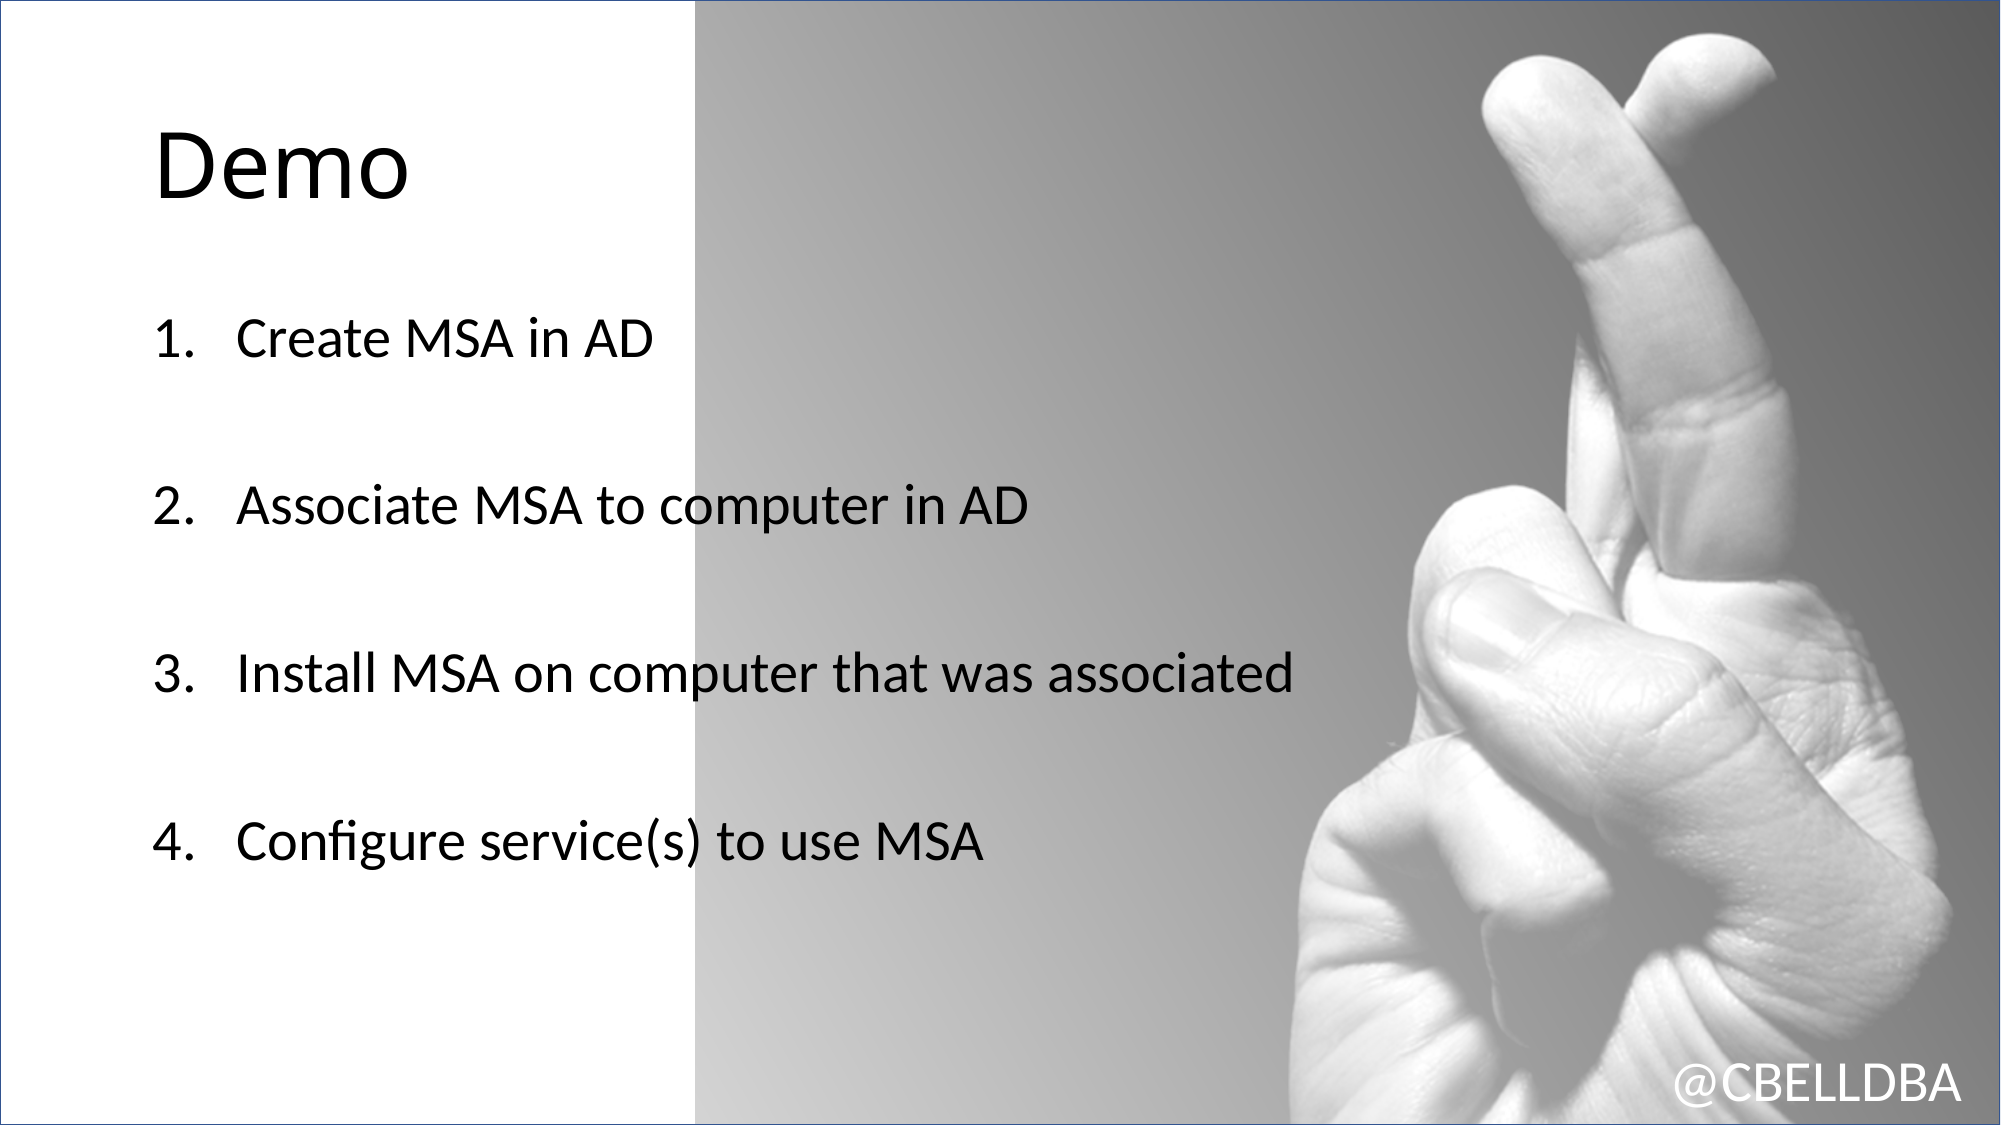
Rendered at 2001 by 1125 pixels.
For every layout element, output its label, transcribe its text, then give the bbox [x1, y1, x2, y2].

list Create MSA in AD Associate MSA to computer in AD Install MSA on computer that was associated Configure service(s) to use MSA [137, 299, 1863, 1014]
title Demo [137, 59, 1863, 278]
